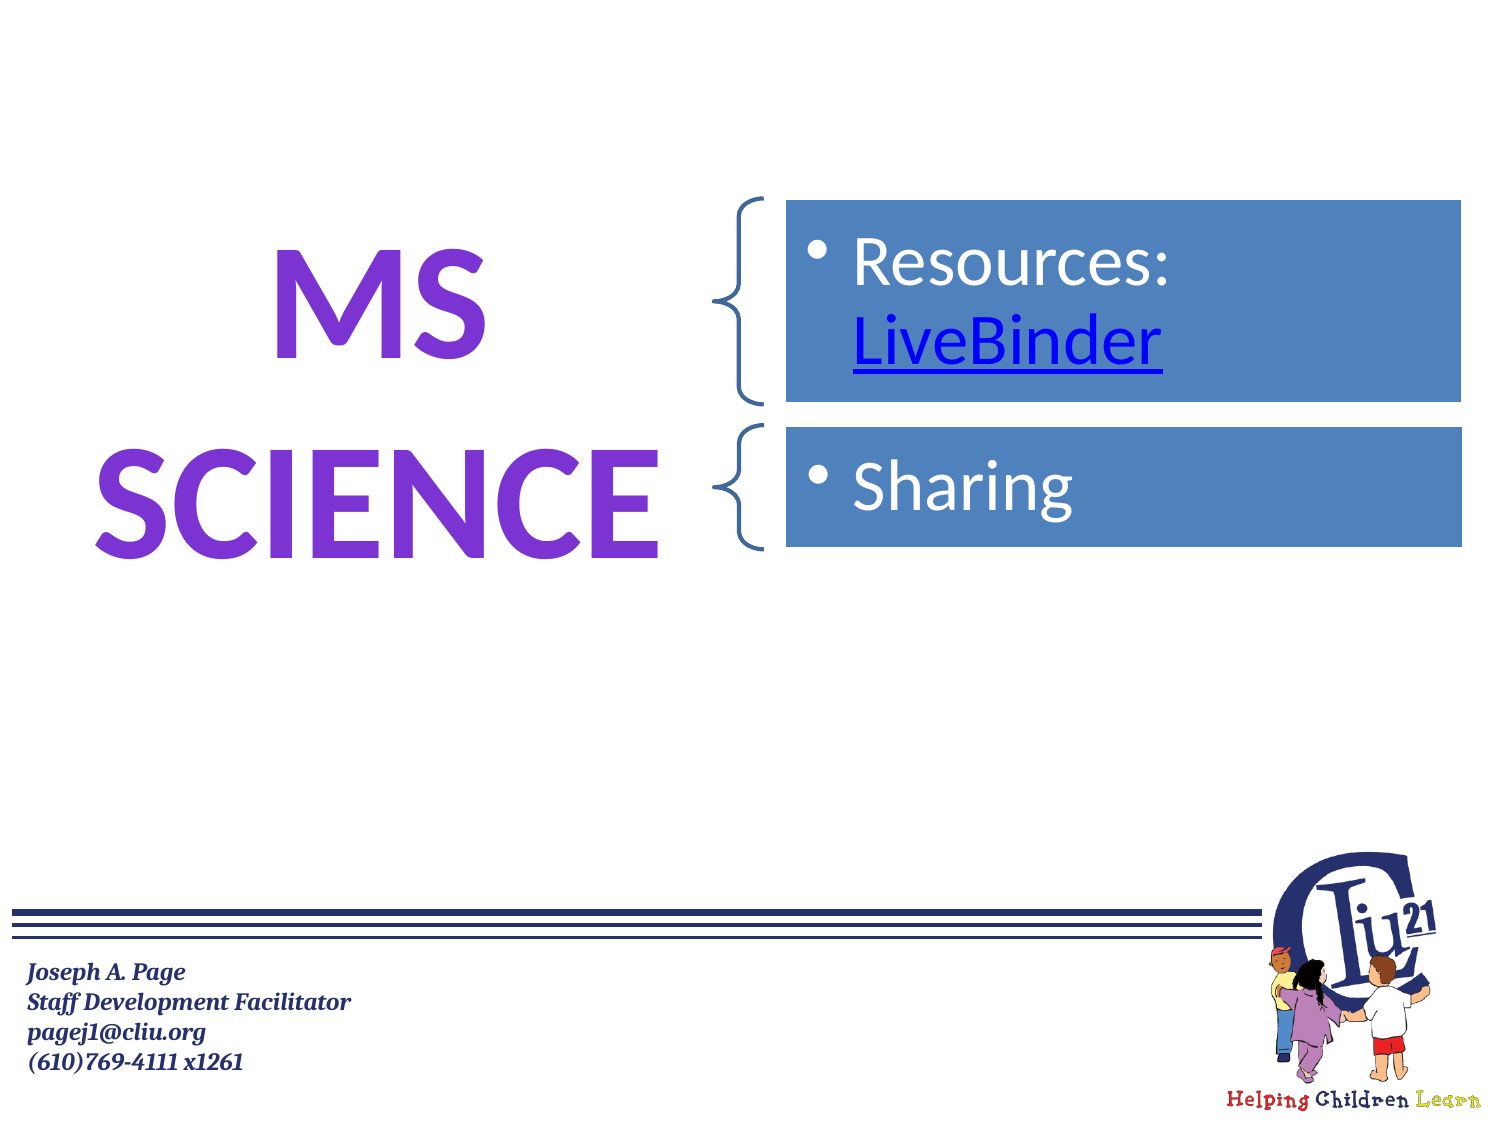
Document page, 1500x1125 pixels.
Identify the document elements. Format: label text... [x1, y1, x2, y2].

text_box MS Science [77, 184, 458, 600]
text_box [463, 122, 1465, 625]
text_box Joseph A. Page Staff Development Facilitator pagej1@cliu.org (610)769-4111 x1261 [12, 947, 579, 1083]
picture [1208, 837, 1500, 1121]
